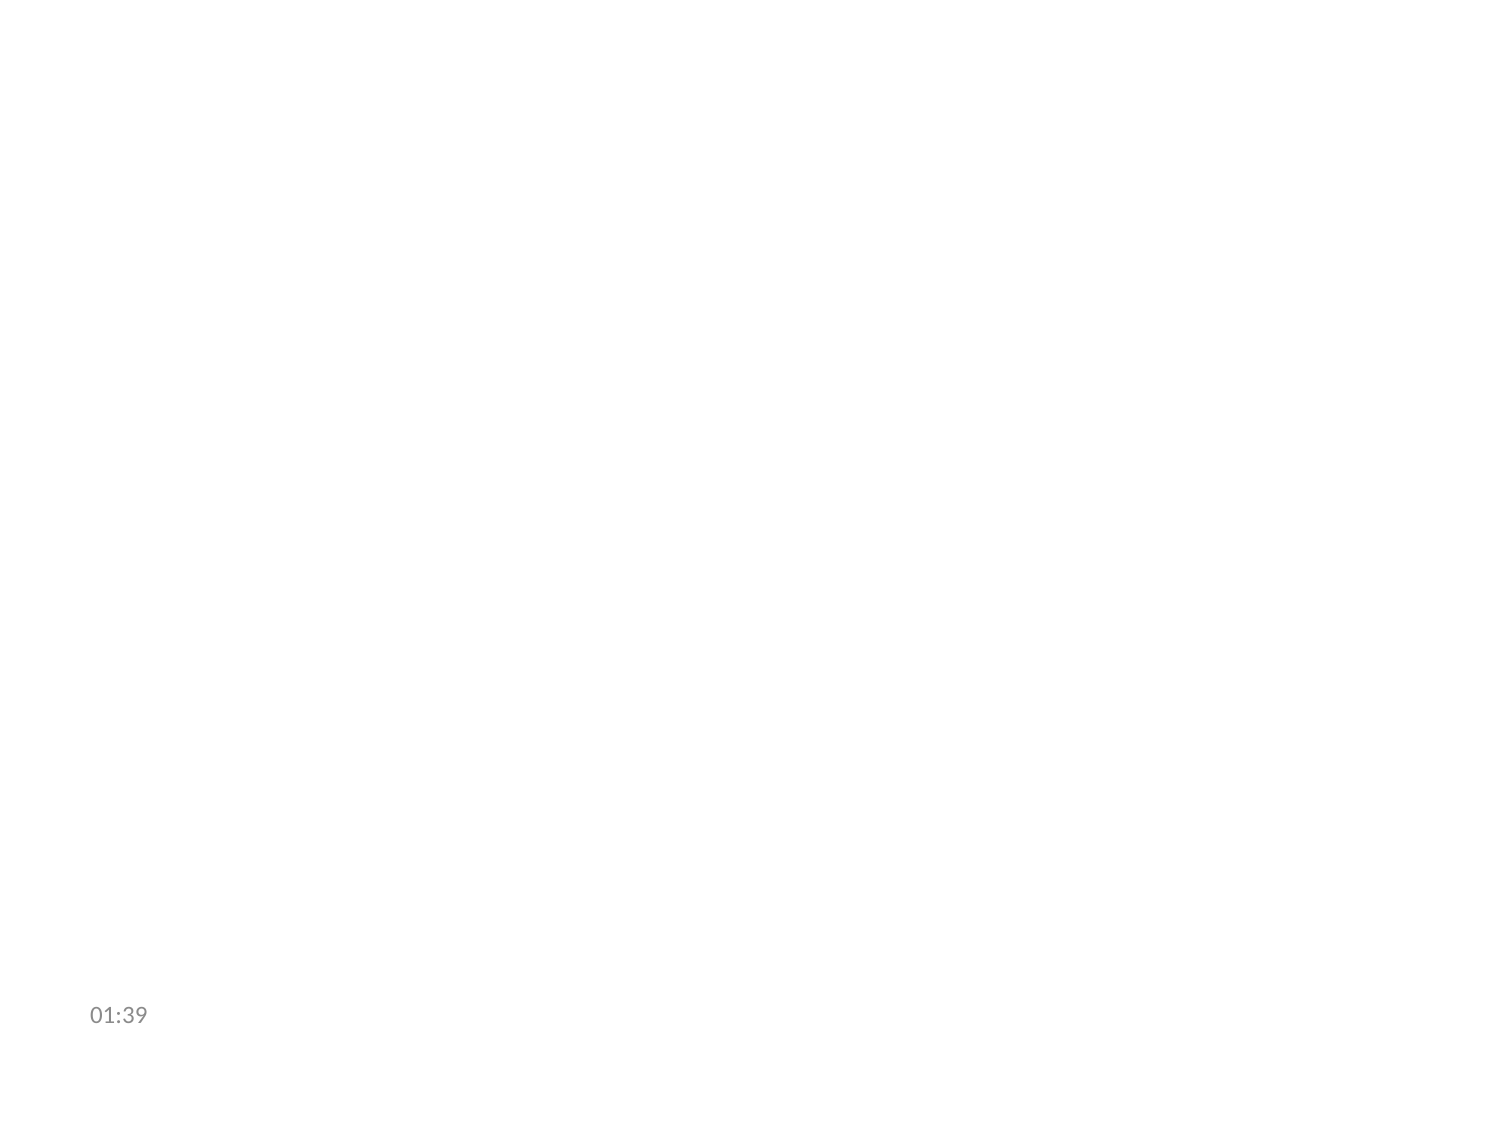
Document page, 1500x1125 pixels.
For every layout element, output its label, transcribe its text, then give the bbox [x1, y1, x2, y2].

text_box 15:35 [75, 983, 425, 1044]
